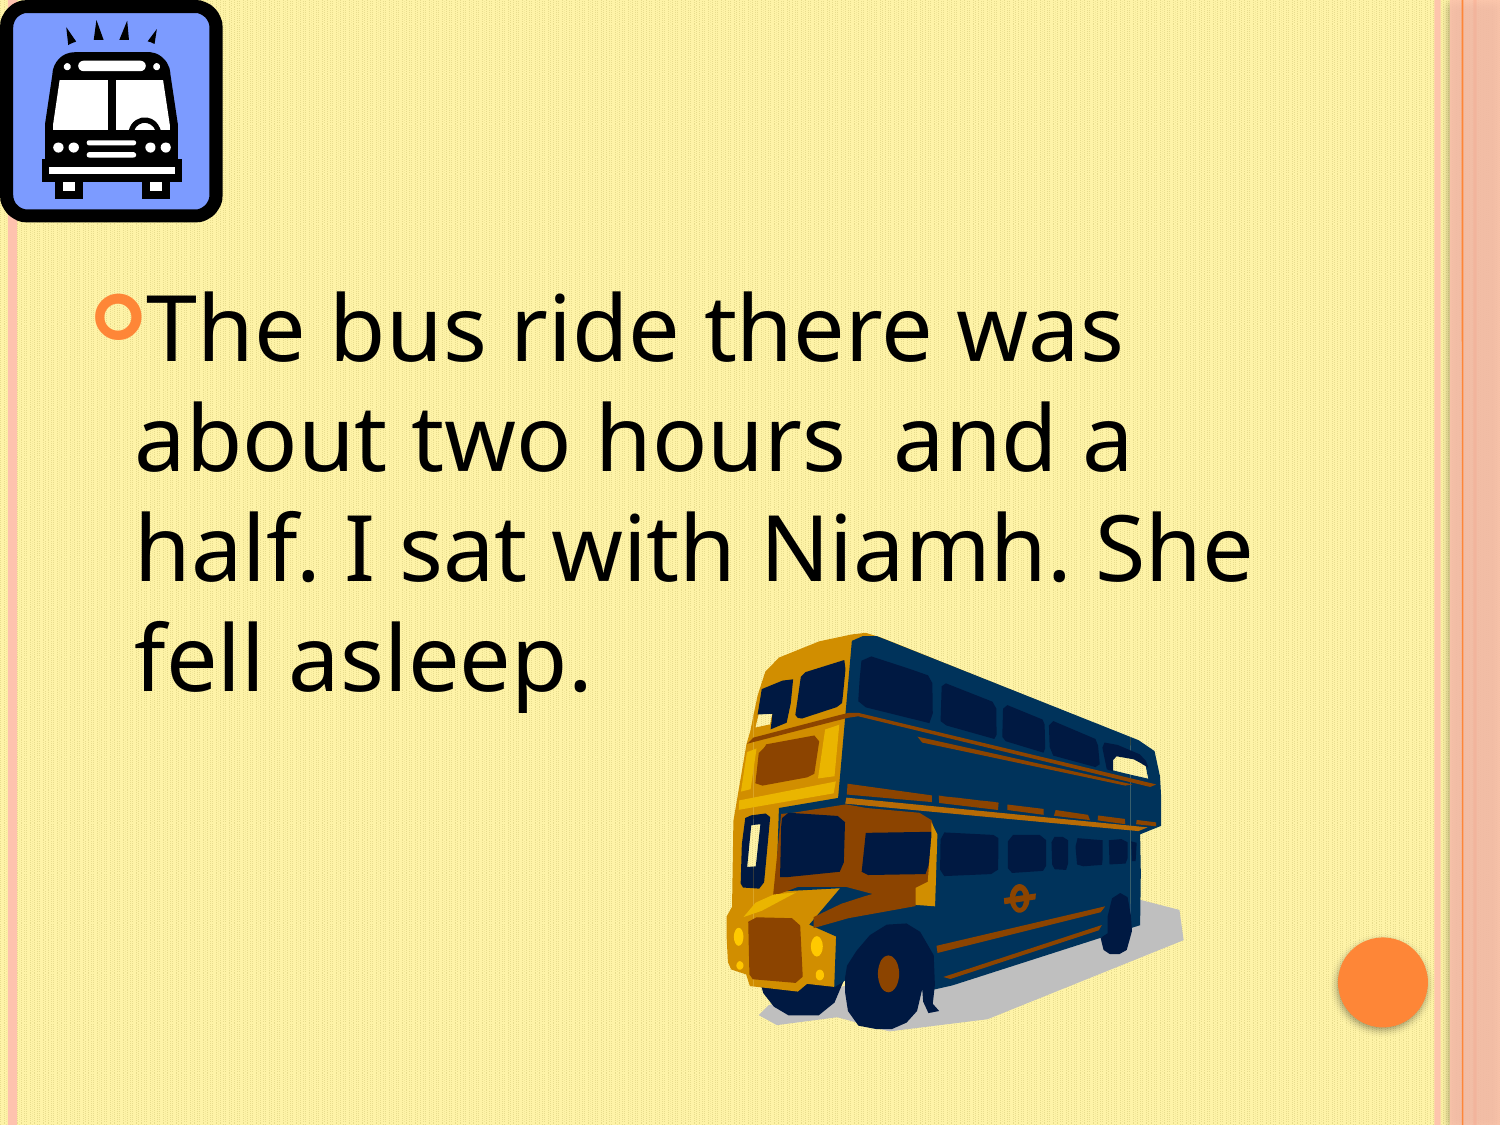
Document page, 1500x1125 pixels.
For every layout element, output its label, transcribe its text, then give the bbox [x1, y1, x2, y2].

picture [726, 632, 1185, 1032]
picture [0, 0, 224, 223]
list The bus ride there was about two hours and a half. I sat with Niamh. She fell asleep. [75, 262, 1300, 1062]
